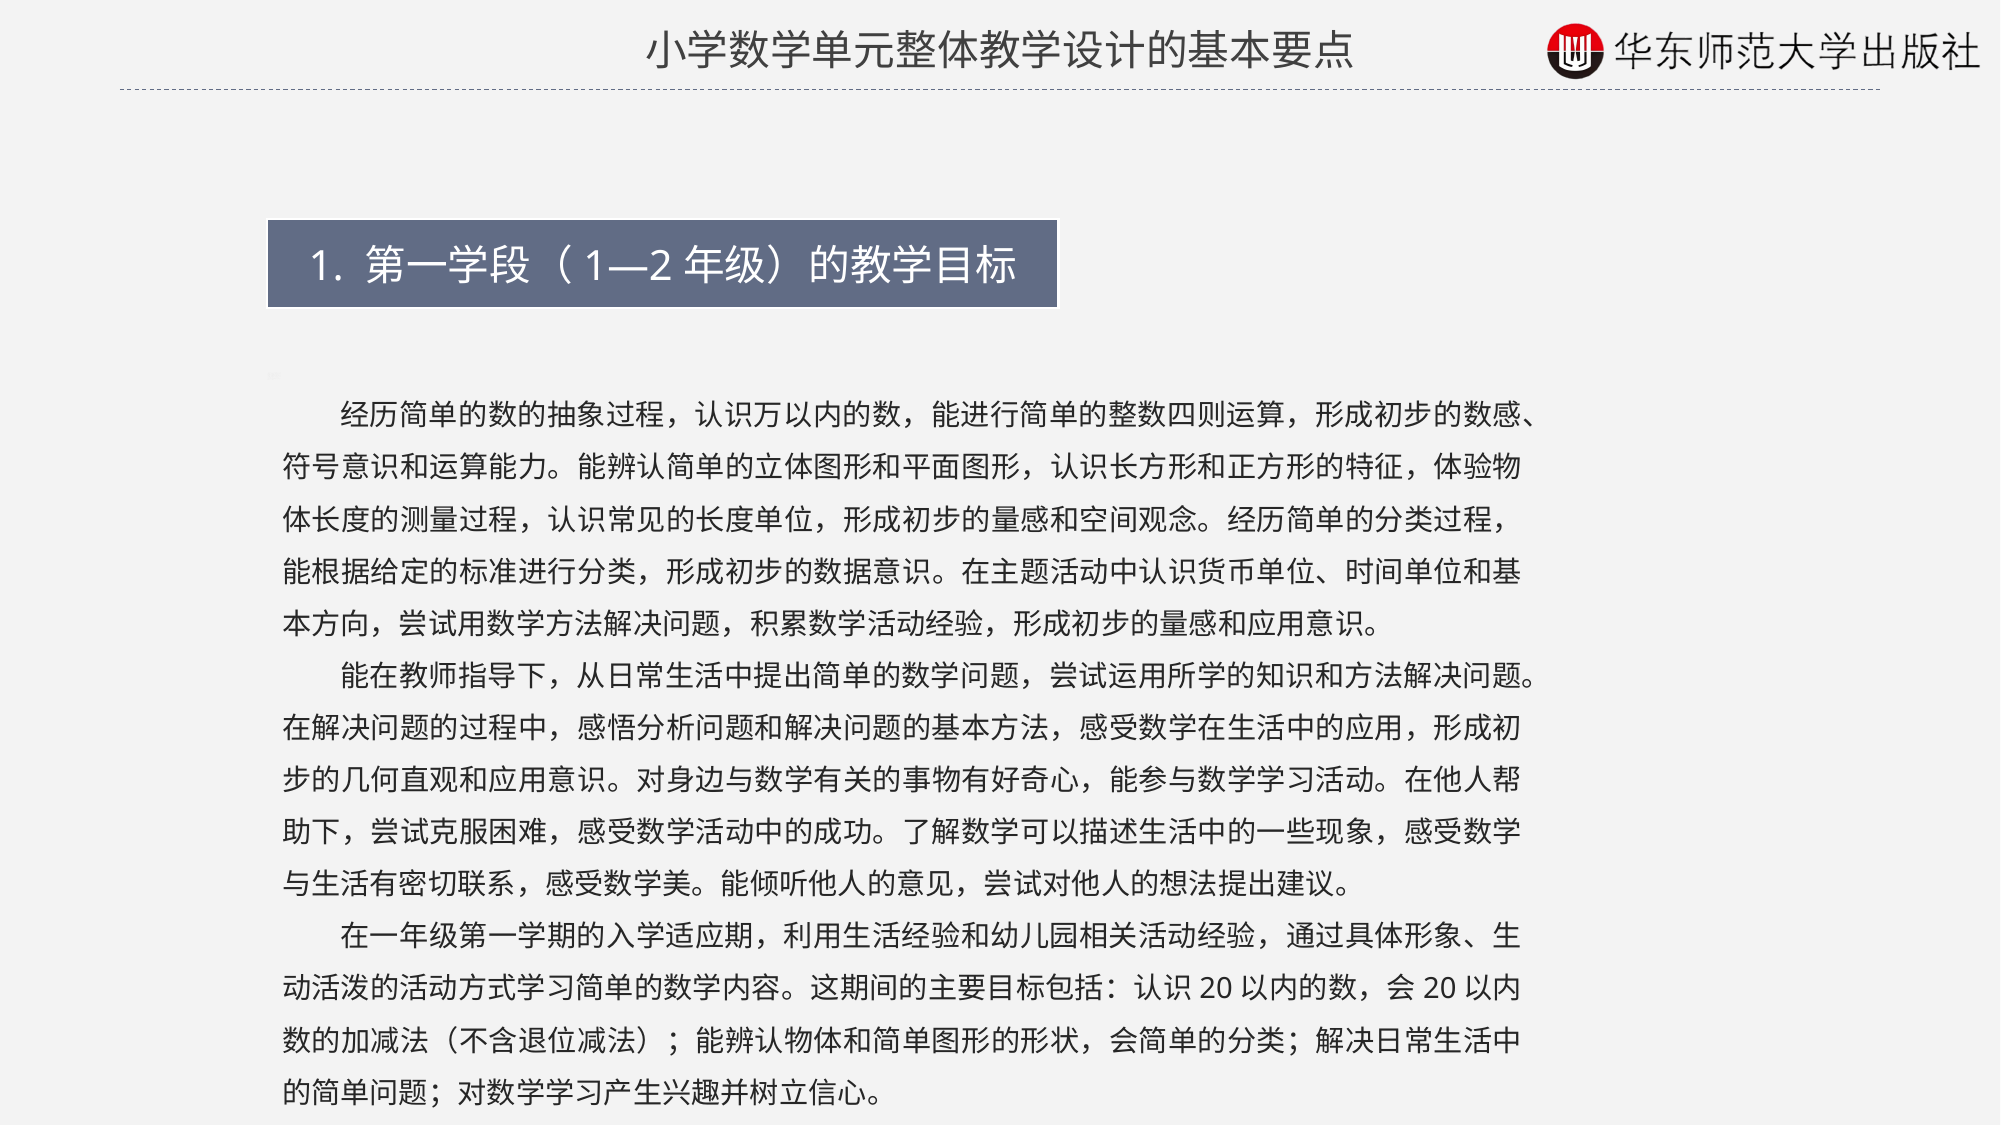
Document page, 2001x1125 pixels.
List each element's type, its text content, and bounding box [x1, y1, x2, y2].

text_box 小学数学单元整体教学设计的基本要点 [619, 23, 1381, 74]
text_box 1. 第一学段（1—2年级）的教学目标 [266, 218, 1060, 309]
text_box 经历简单的数的抽象过程，认识万以内的数，能进行简单的整数四则运算，形成初步的数感、符号意识和运算能力。能辨认简单的立体图形和平面图形，认识长方形和正方形的特征，体验物体长度的测量过程，认识常见的长度单位，形成初步的量感和空间观念。经历简单的分类过程，能根据给定的标准进行分类，形成初步的数据意识。在主题活动中认识货币单位、时间单位和基本方向，尝试用数学方法解决问题，积累数学活动经验，形成初步的量感和应用意识。 能在教师指导下，从日常生活中提出简单的数学问题，尝试运用所学的知识和方法解决问题。在解决问题的过程中，感悟分析问题和解决问题的基本方法，感受数学在生活中的应用，形成初步的几何直观和应用意识。对身边与数学有关的事物有好奇心，能参与数学学习活动。在他人帮助下，尝试克服困难，感受数学活动中的成功。了解数学可以描述生活中的一些现象，感受数学与生活有密切联系，感受数学美。能倾听他人的意见，尝试对他人的想法提出建议。 在一年级第一学期的入学适应期，利用生活经验和幼儿园相关活动经验，通过具体形象、生动活泼的活动方式学习简单的数学内容。这期间的主要目标包括：认识20以内的数，会20以内数的加减法（不含退位减法）；能辨认物体和简单图形的形状，会简单的分类；解决日常生活中的简单问题；对数学学习产生兴趣并树立信心。 [267, 372, 1537, 1117]
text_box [1536, 13, 1989, 83]
